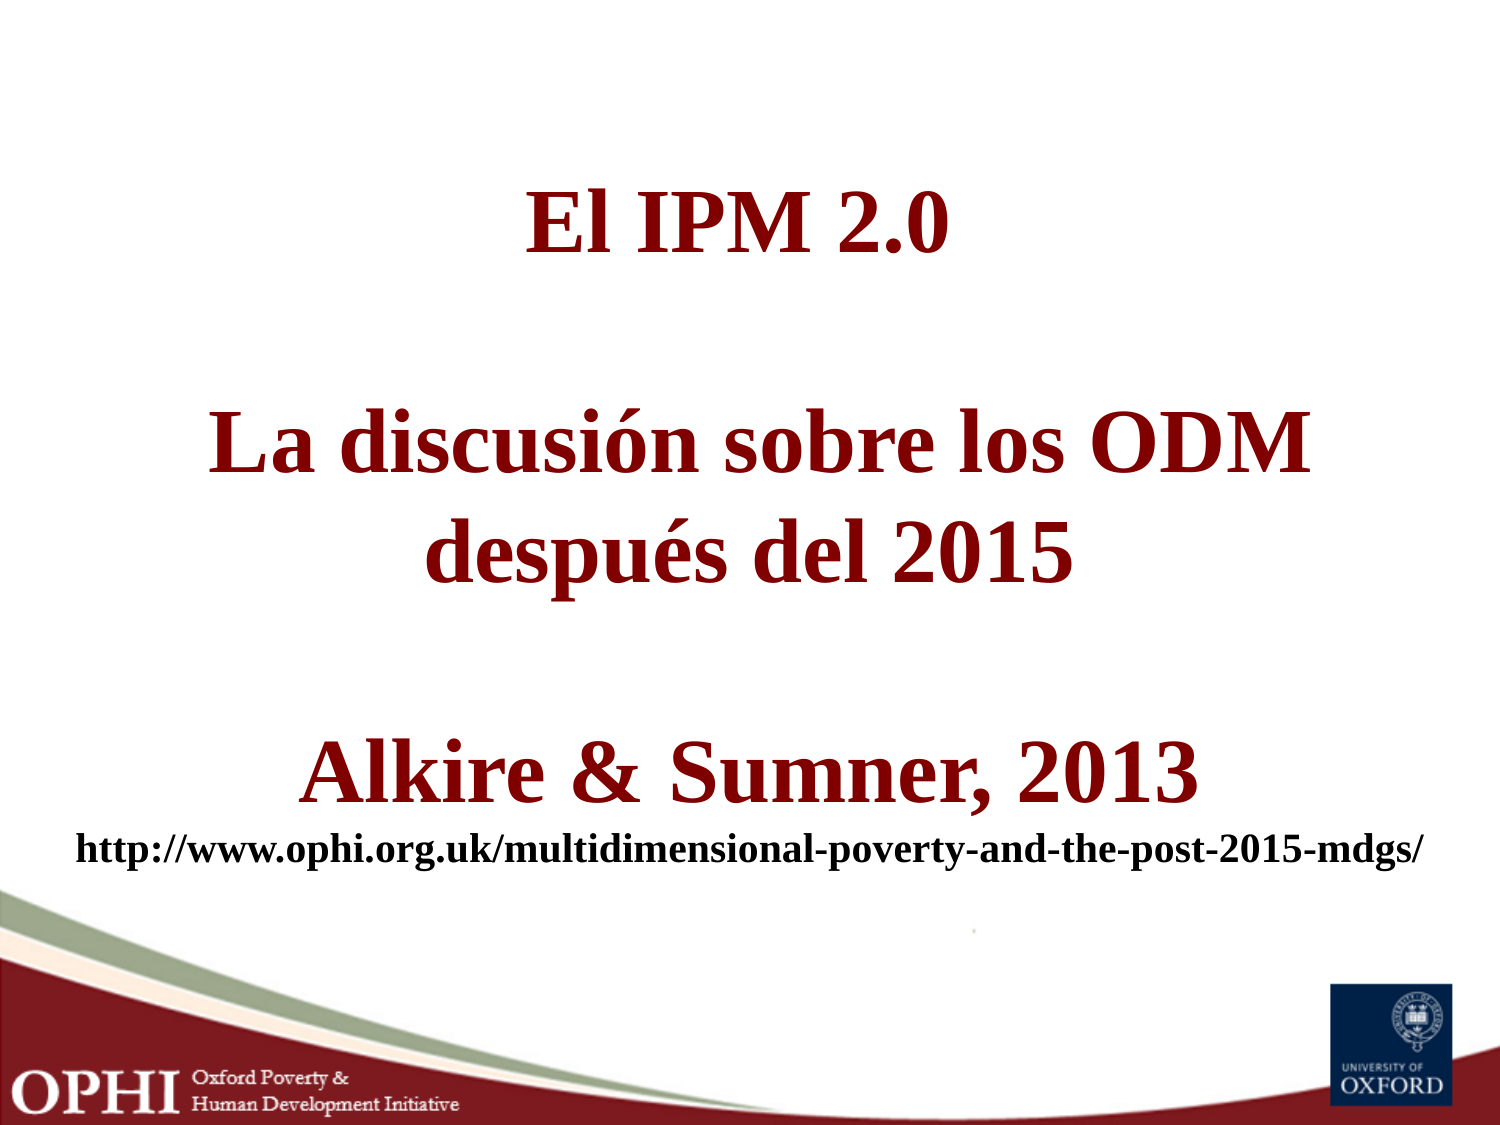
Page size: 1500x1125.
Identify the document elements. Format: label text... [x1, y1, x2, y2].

text_box El IPM 2.0 La discusión sobre los ODM después del 2015 Alkire & Sumner, 2013 http://www.ophi.org.uk/multidimensional-poverty-and-the-post-2015-mdgs/ [53, 153, 1447, 988]
picture [0, 0, 1500, 1125]
